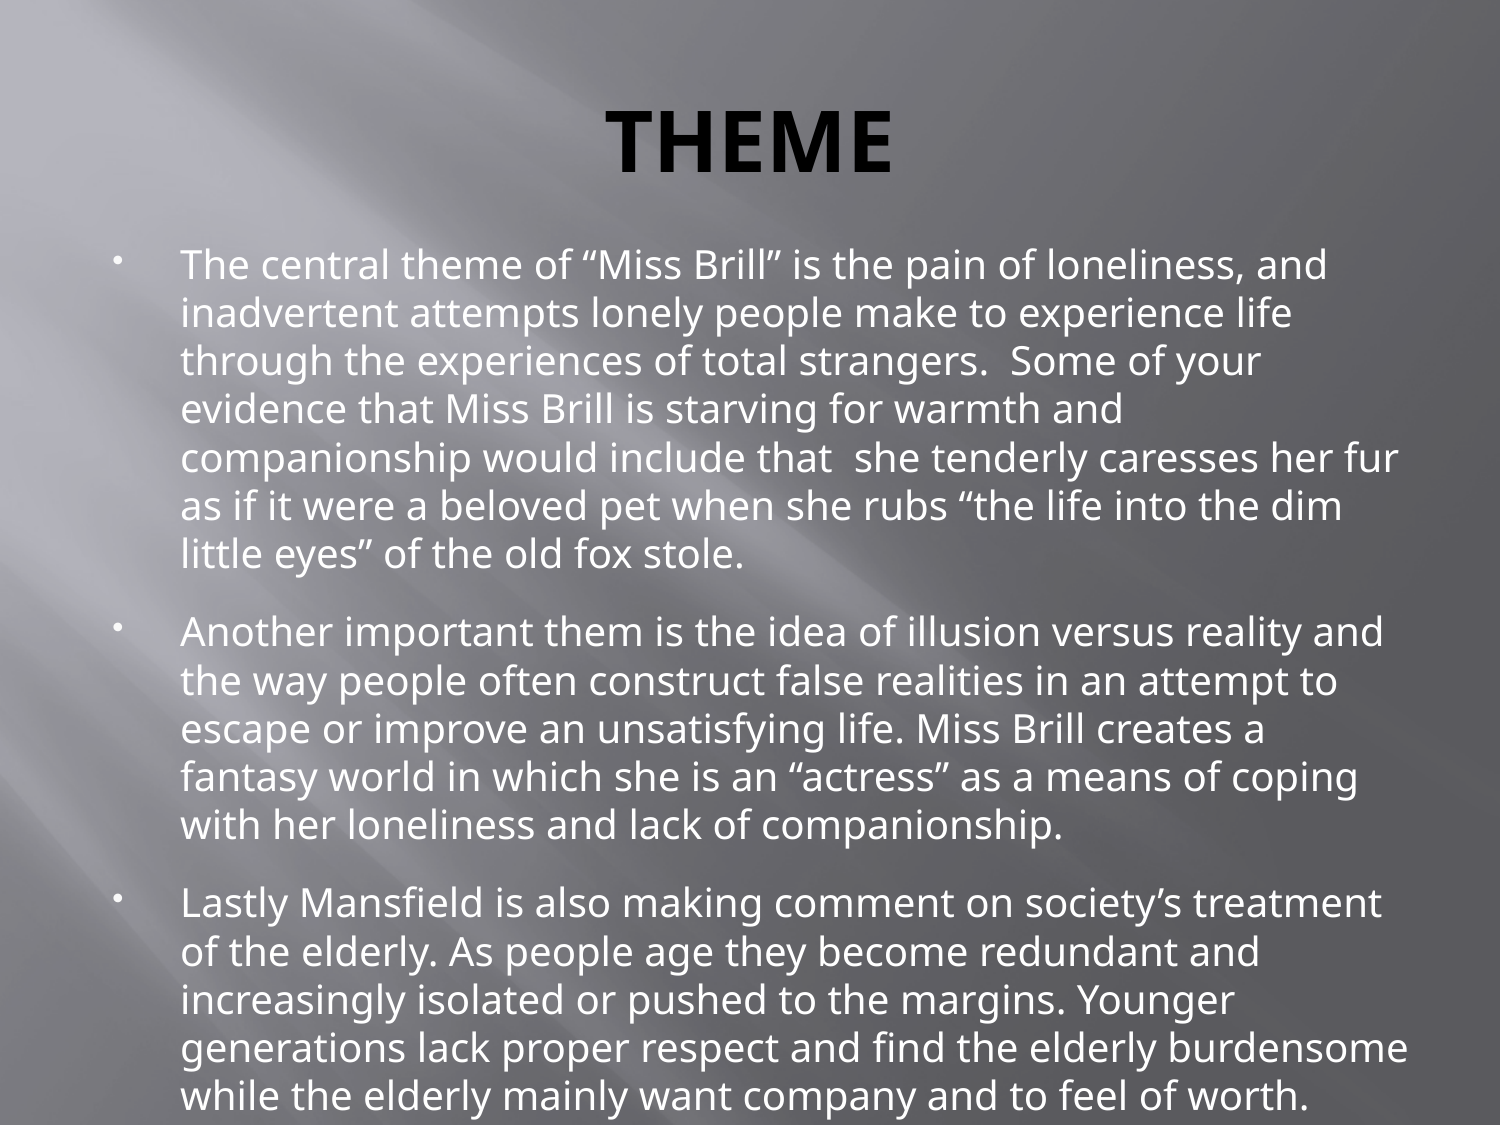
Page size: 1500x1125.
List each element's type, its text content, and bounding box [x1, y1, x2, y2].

title THEME [75, 45, 1425, 233]
list The central theme of “Miss Brill” is the pain of loneliness, and inadvertent attempts lonely people make to experience life through the experiences of total strangers. Some of your evidence that Miss Brill is starving for warmth and companionship would include that she tenderly caresses her fur as if it were a beloved pet when she rubs “the life into the dim little eyes” of the old fox stole. Another important them is the idea of illusion versus reality and the way people often construct false realities in an attempt to escape or improve an unsatisfying life. Miss Brill creates a fantasy world in which she is an “actress” as a means of coping with her loneliness and lack of companionship. Lastly Mansfield is also making comment on society’s treatment of the elderly. As people age they become redundant and increasingly isolated or pushed to the margins. Younger generations lack proper respect and find the elderly burdensome while the elderly mainly want company and to feel of worth. [76, 231, 1427, 1125]
